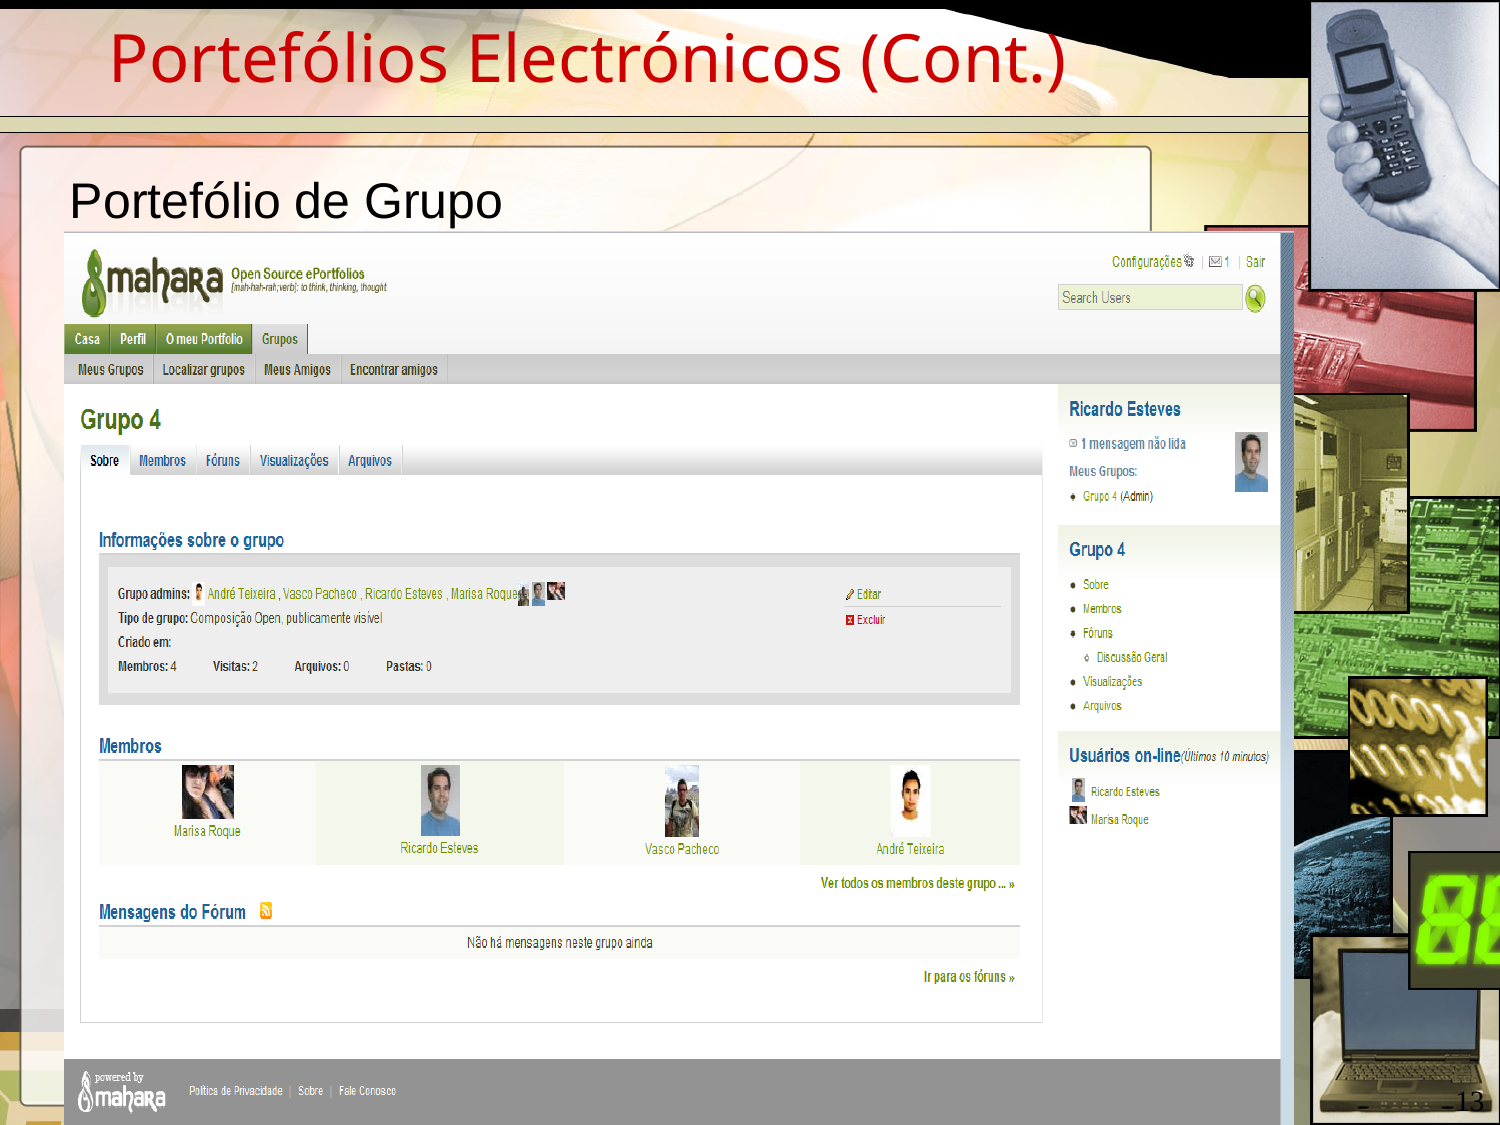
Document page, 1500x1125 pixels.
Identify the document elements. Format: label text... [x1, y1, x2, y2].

text_box Portefólio de Grupo [41, 160, 1182, 1076]
slide_number 13 [1299, 1074, 1500, 1125]
title Portefólios Electrónicos (Cont.) [0, 0, 1178, 113]
picture [0, 0, 1500, 1125]
